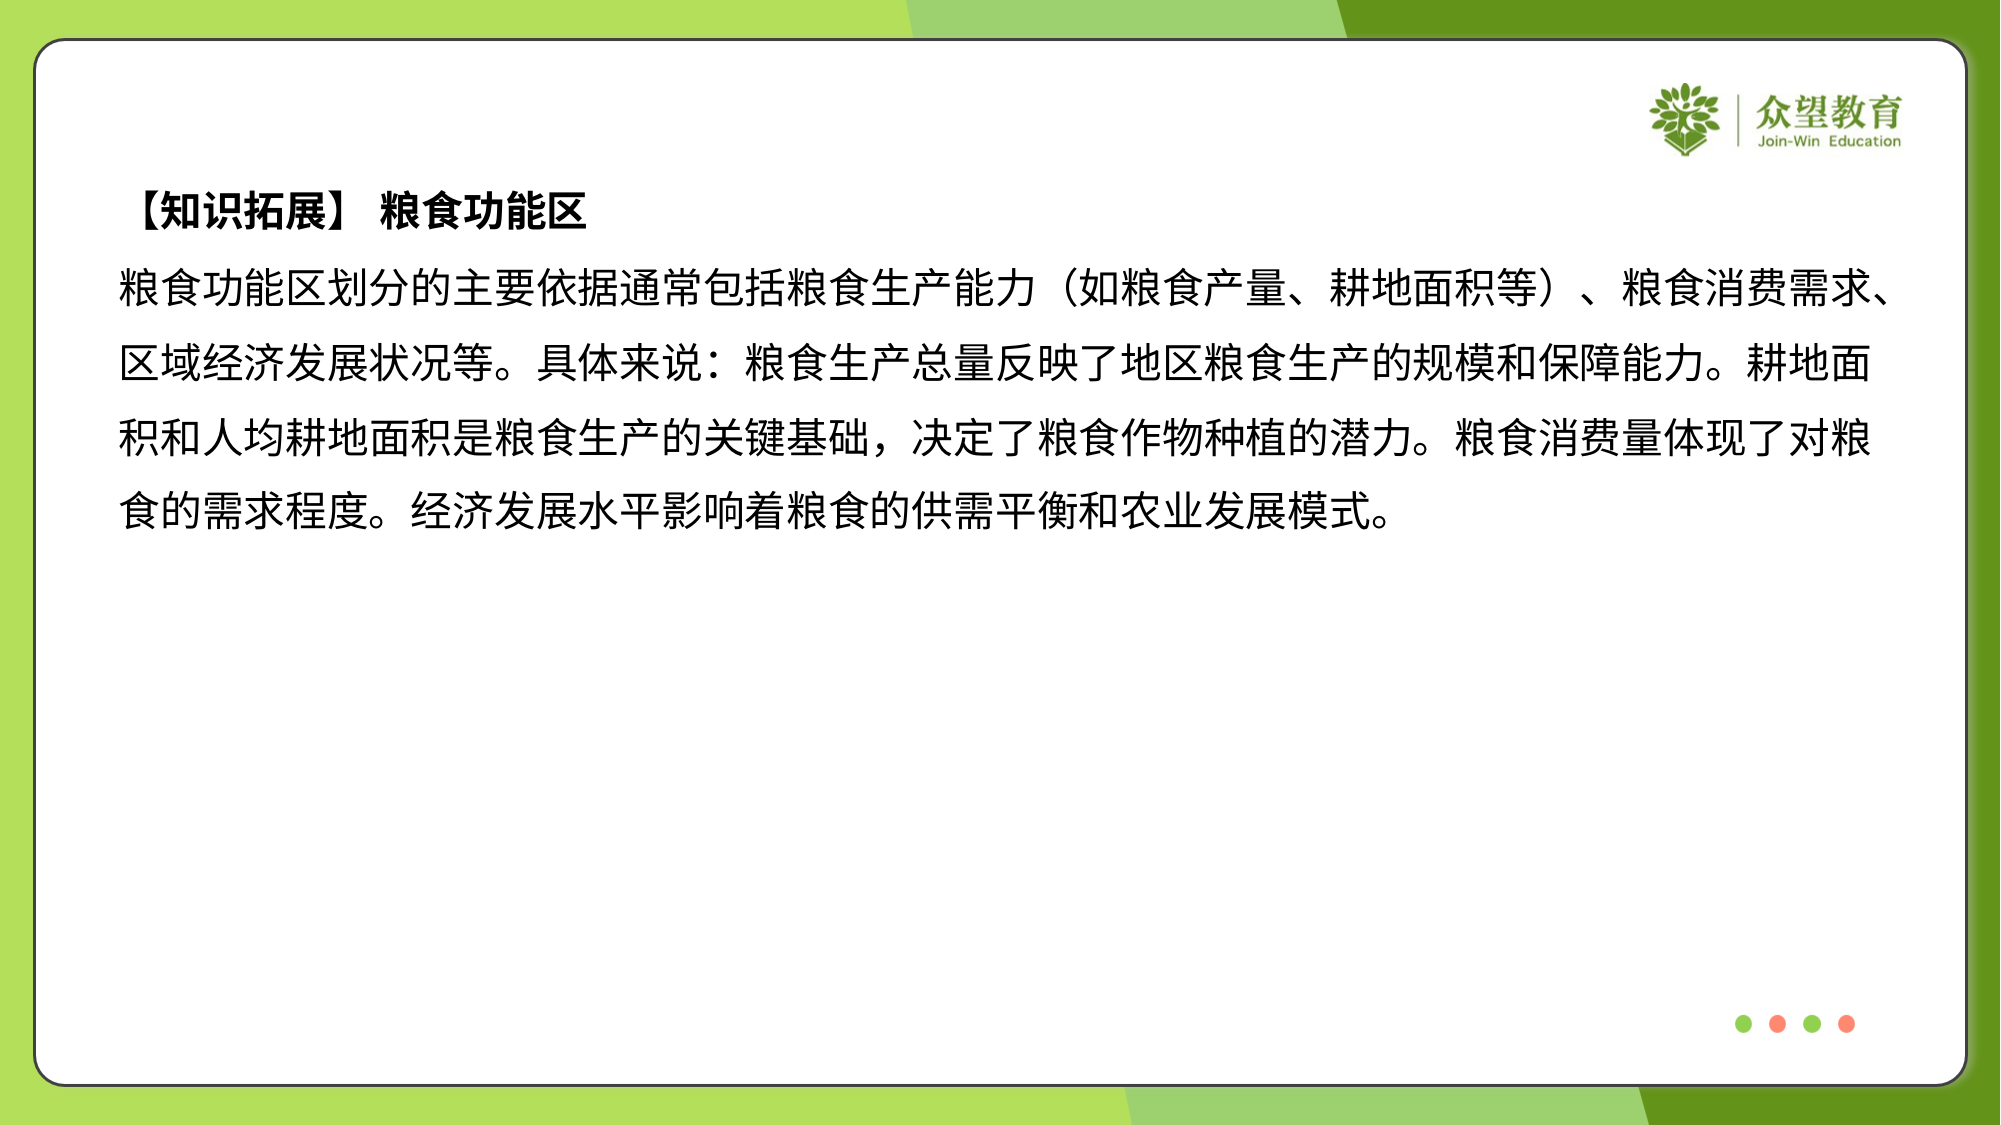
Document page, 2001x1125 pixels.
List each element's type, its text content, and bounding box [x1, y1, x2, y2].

text_box 【知识拓展】 粮食功能区 粮食功能区划分的主要依据通常包括粮食生产能力（如粮食产量、耕地面积等）、粮食消费需求、 区域经济发展状况等。具体来说：粮食生产总量反映了地区粮食生产的规模和保障能力。耕地面 积和人均耕地面积是粮食生产的关键基础，决定了粮食作物种植的潜力。粮食消费量体现了对粮 食的需求程度。经济发展水平影响着粮食的供需平衡和农业发展模式。 [118, 159, 1883, 527]
picture [0, 0, 2000, 1125]
